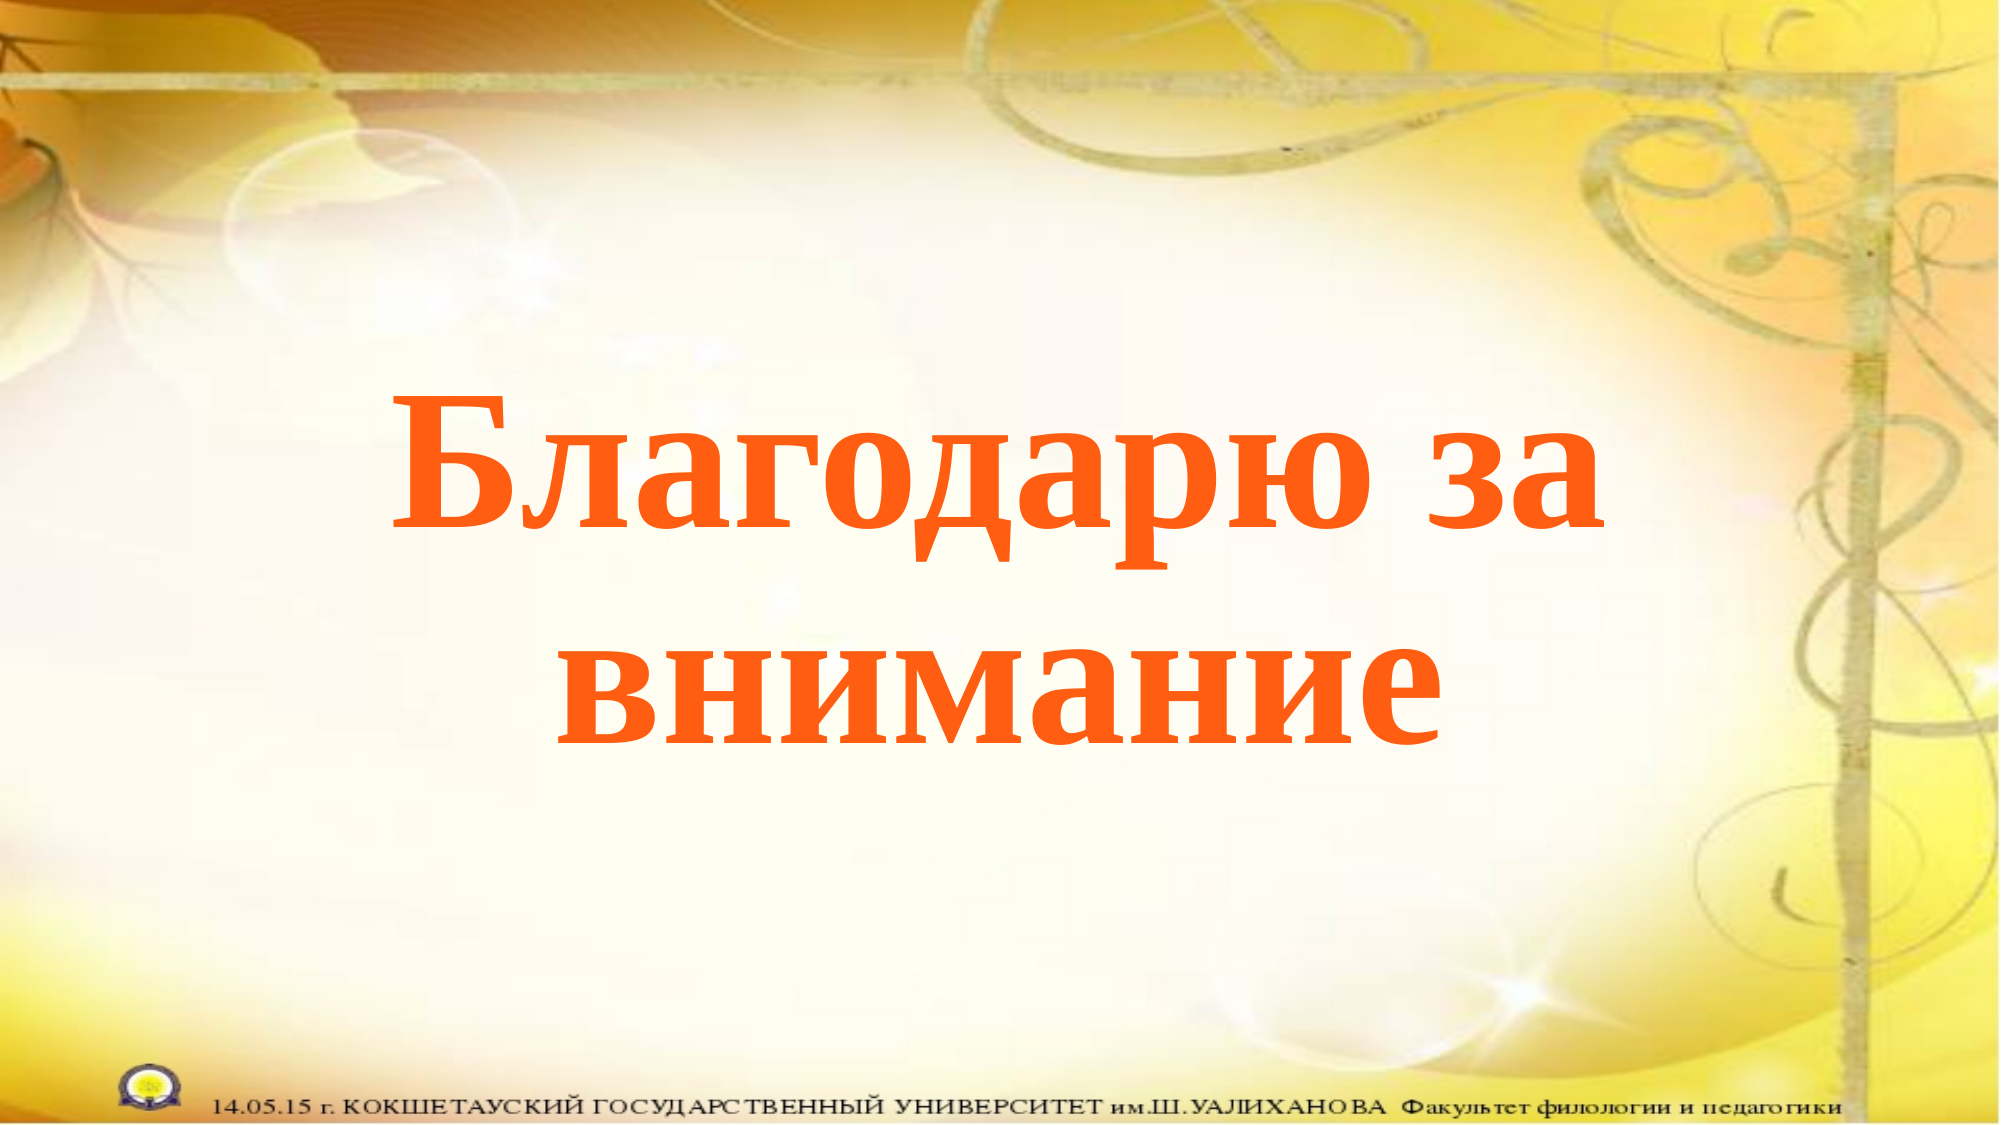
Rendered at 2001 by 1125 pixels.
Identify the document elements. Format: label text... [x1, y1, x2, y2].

title Благодарю за внимание [54, 59, 1944, 1082]
picture [0, 0, 2001, 1125]
